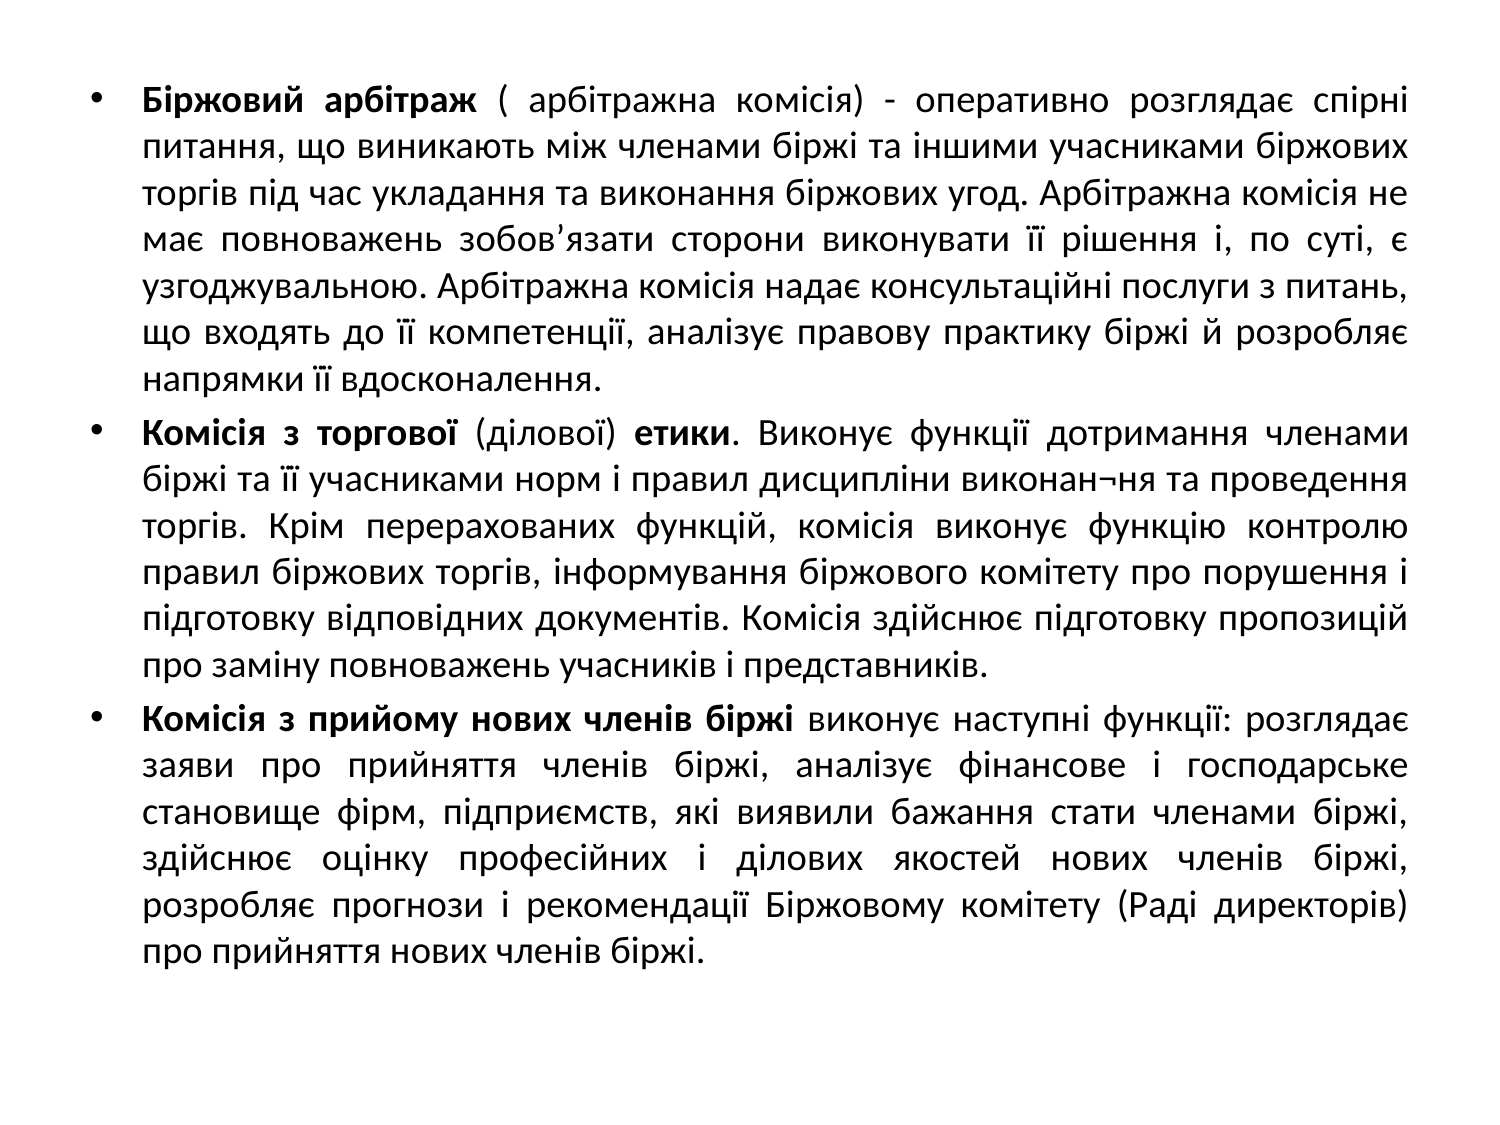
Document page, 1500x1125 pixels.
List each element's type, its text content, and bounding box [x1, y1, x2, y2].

list Біржовий арбітраж ( арбітражна комісія) - оперативно розглядає спірні питання, що виникають між членами біржі та іншими учасниками біржових торгів під час укладання та виконання біржових угод. Арбітражна комісія не має повноважень зобов’язати сторони виконувати її рішення і, по суті, є узгоджувальною. Арбітражна комісія надає консультаційні послуги з питань, що входять до її компетенції, аналізує правову практику біржі й розробляє напрямки її вдосконалення. Комісія з торгової (ділової) етики. Виконує функції дотримання членами біржі та її учасниками норм і правил дисципліни виконан¬ня та проведення торгів. Крім перерахованих функцій, комісія виконує функцію контролю правил біржових торгів, інформування біржового комітету про порушення і підготовку відповідних документів. Комісія здійснює підготовку пропозицій про заміну повноважень учасників і представників. Комісія з прийому нових членів біржі виконує наступні функції: розглядає заяви про прийняття членів біржі, аналізує фінансове і господарське становище фірм, підприємств, які виявили бажання стати членами біржі, здійснює оцінку професійних і ділових якостей нових членів біржі, розробляє прогнози і рекомендації Біржовому комітету (Раді директорів) про прийняття нових членів біржі. [75, 66, 1425, 1005]
